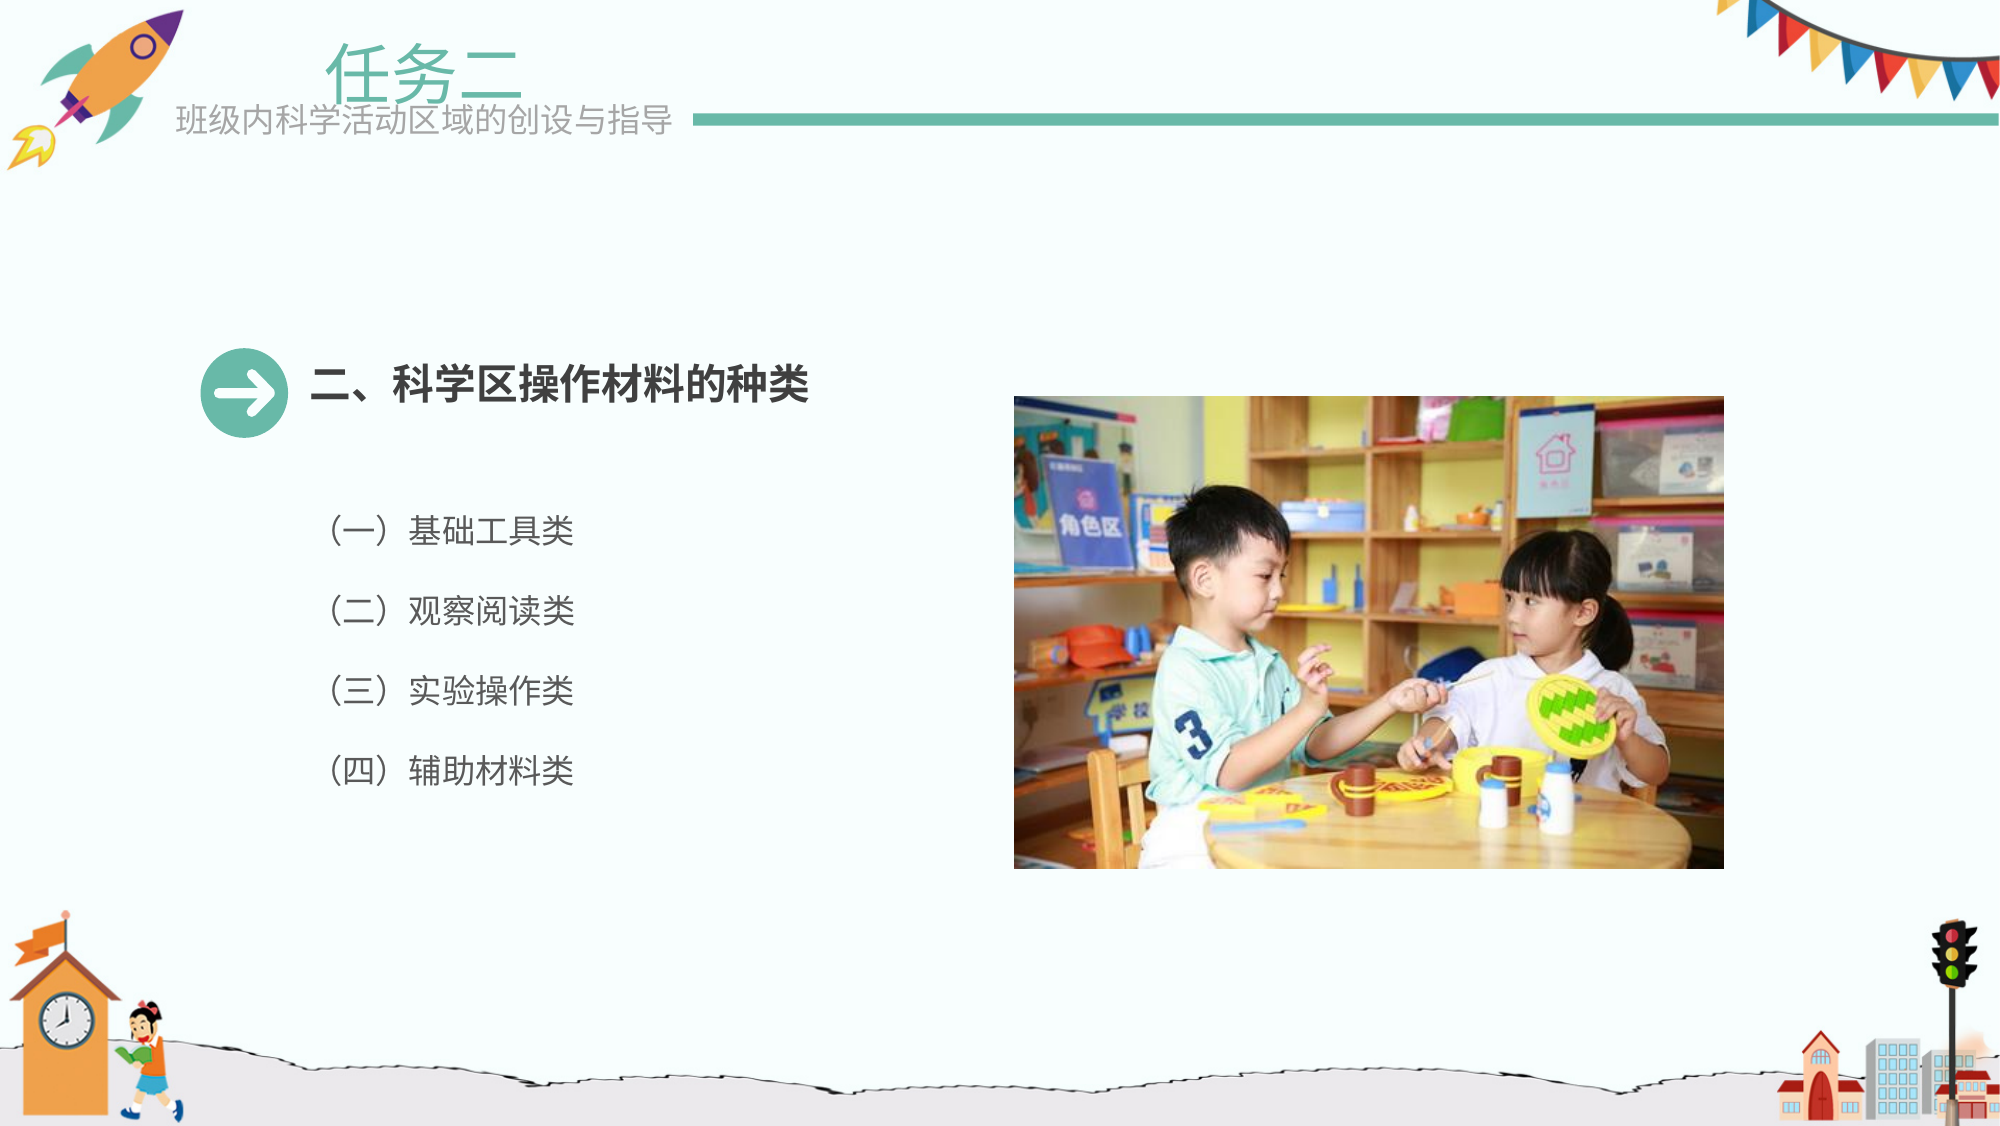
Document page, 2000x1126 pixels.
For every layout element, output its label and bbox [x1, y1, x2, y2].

picture [0, 0, 2000, 1126]
text_box [200, 347, 1738, 802]
text_box [155, 32, 1999, 140]
